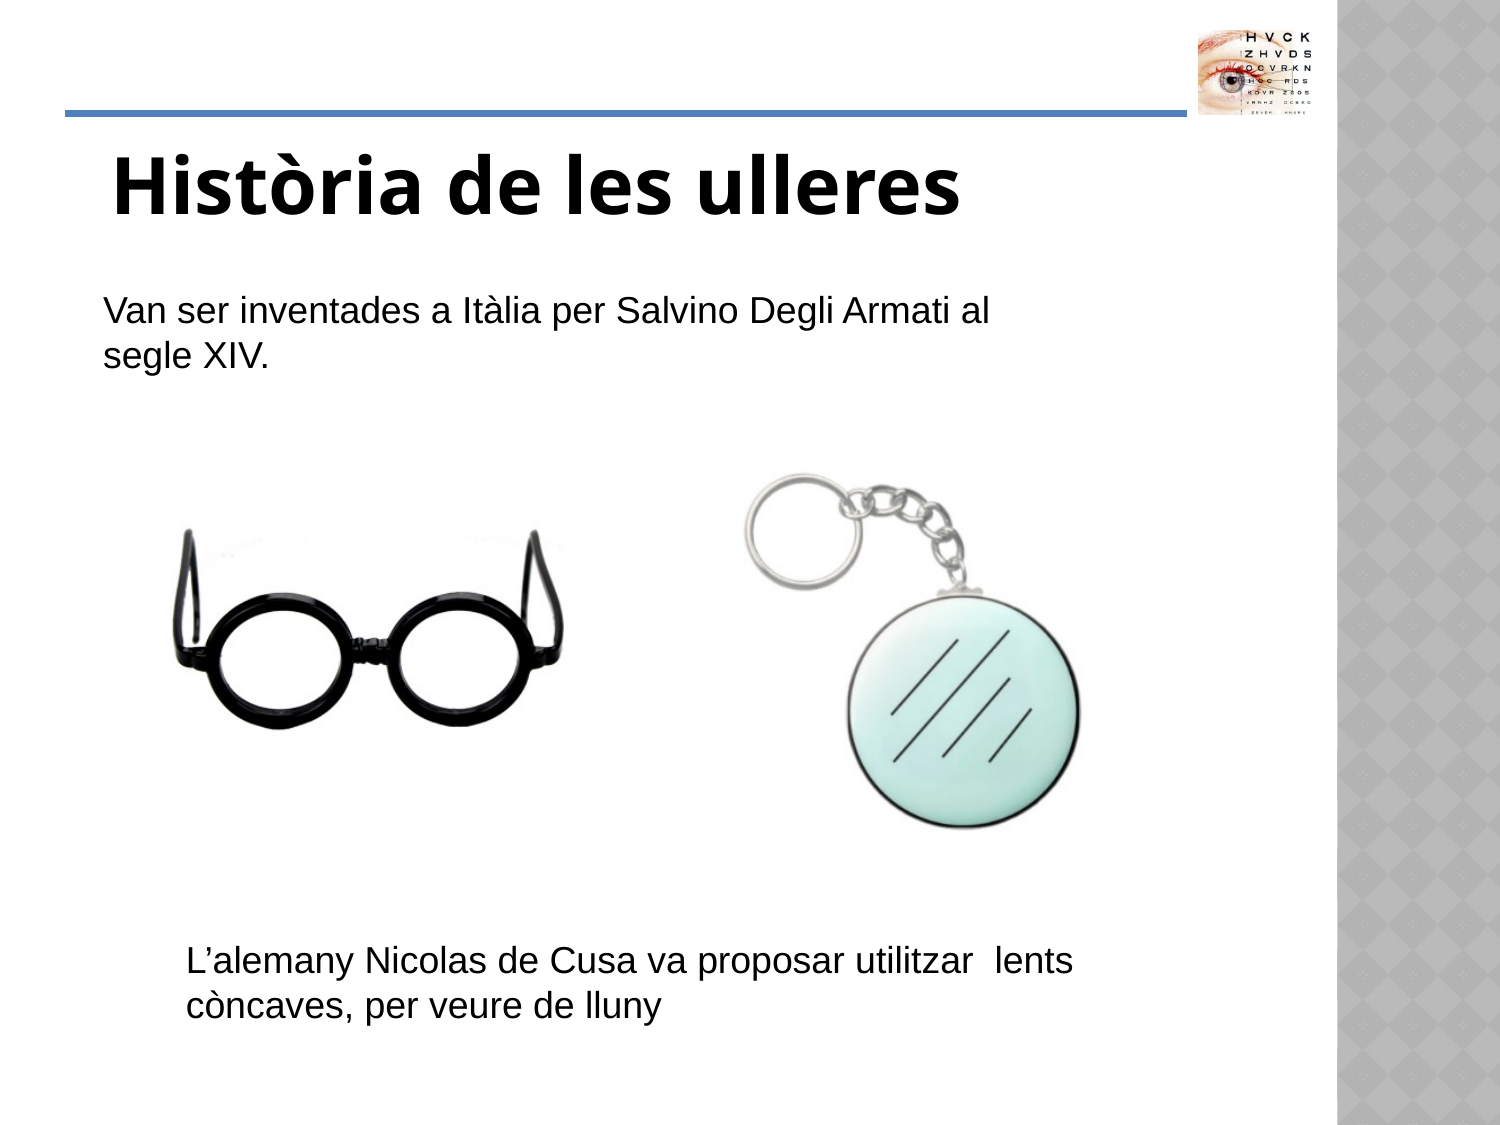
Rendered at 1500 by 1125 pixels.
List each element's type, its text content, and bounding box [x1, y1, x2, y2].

picture [1198, 30, 1311, 116]
title Història de les ulleres [0, 42, 1188, 231]
picture [170, 432, 565, 827]
text_box L’alemany Nicolas de Cusa va proposar utilitzar lents còncaves, per veure de lluny [171, 928, 1105, 1034]
text_box Van ser inventades a Itàlia per Salvino Degli Armati al segle XIV. [88, 278, 1105, 384]
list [678, 408, 1140, 869]
